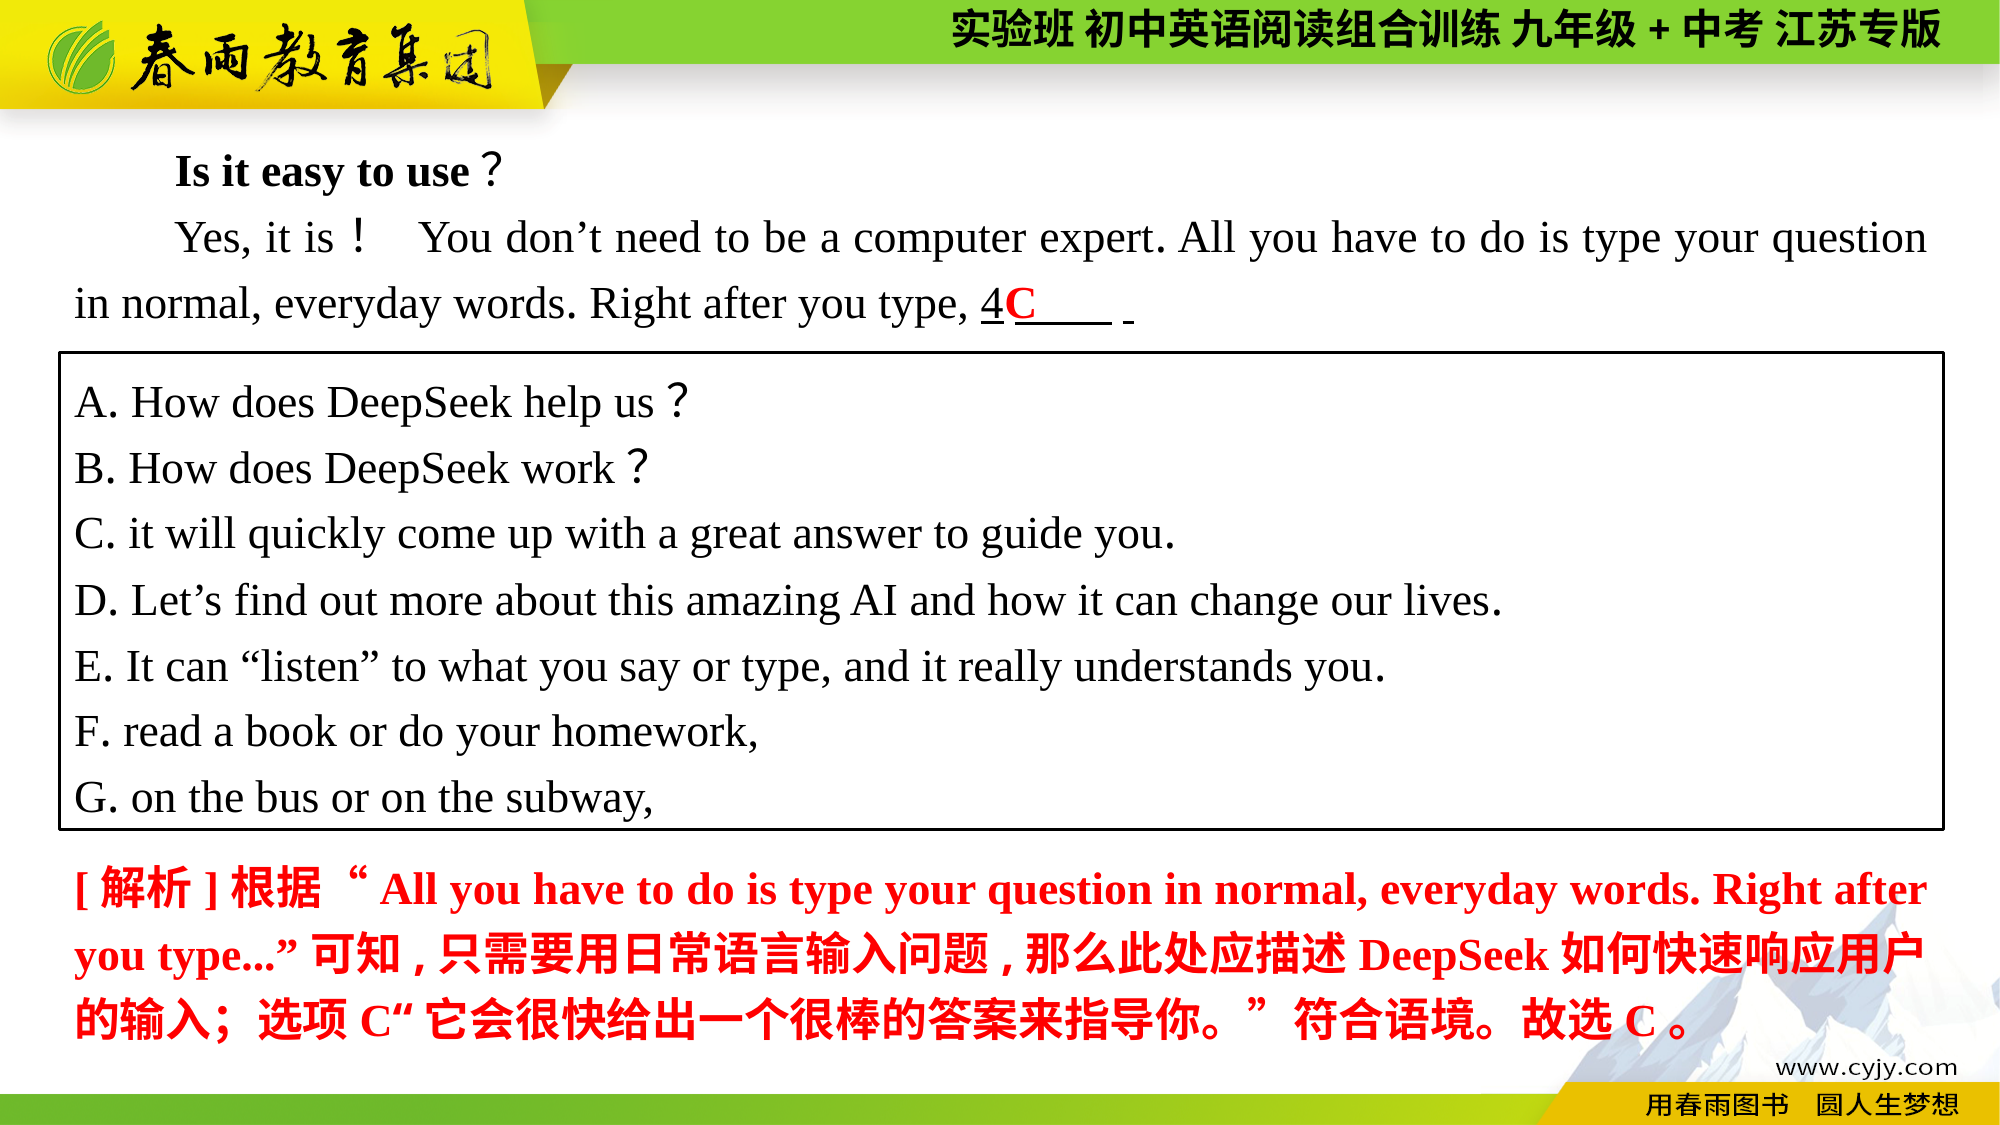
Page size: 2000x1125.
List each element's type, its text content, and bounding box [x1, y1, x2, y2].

text_box A. How does DeepSeek help us？ B. How does DeepSeek work？ C. it will quickly come up with a great answer to guide you. D. Let’s find out more about this amazing AI and how it can change our lives. E. It can “listen” to what you say or type, and it really understands you. F. read a book or do your homework, G. on the bus or on the subway, [59, 352, 1944, 830]
list Is it easy to use？ Yes, it is！ You don’t need to be a computer expert. All you have to do is type your question in normal, everyday words. Right after you type, 4 . [59, 122, 1944, 332]
text_box C [989, 254, 1053, 336]
picture [0, 0, 2000, 1125]
text_box [解析]根据“All you have to do is type your question in normal, everyday words. Right after you type...”可知,只需要用日常语言输入问题,那么此处应描述DeepSeek如何快速响应用户的输入；选项C“它会很快给出一个很棒的答案来指导你。”符合语境。故选C。 [59, 839, 1944, 1053]
